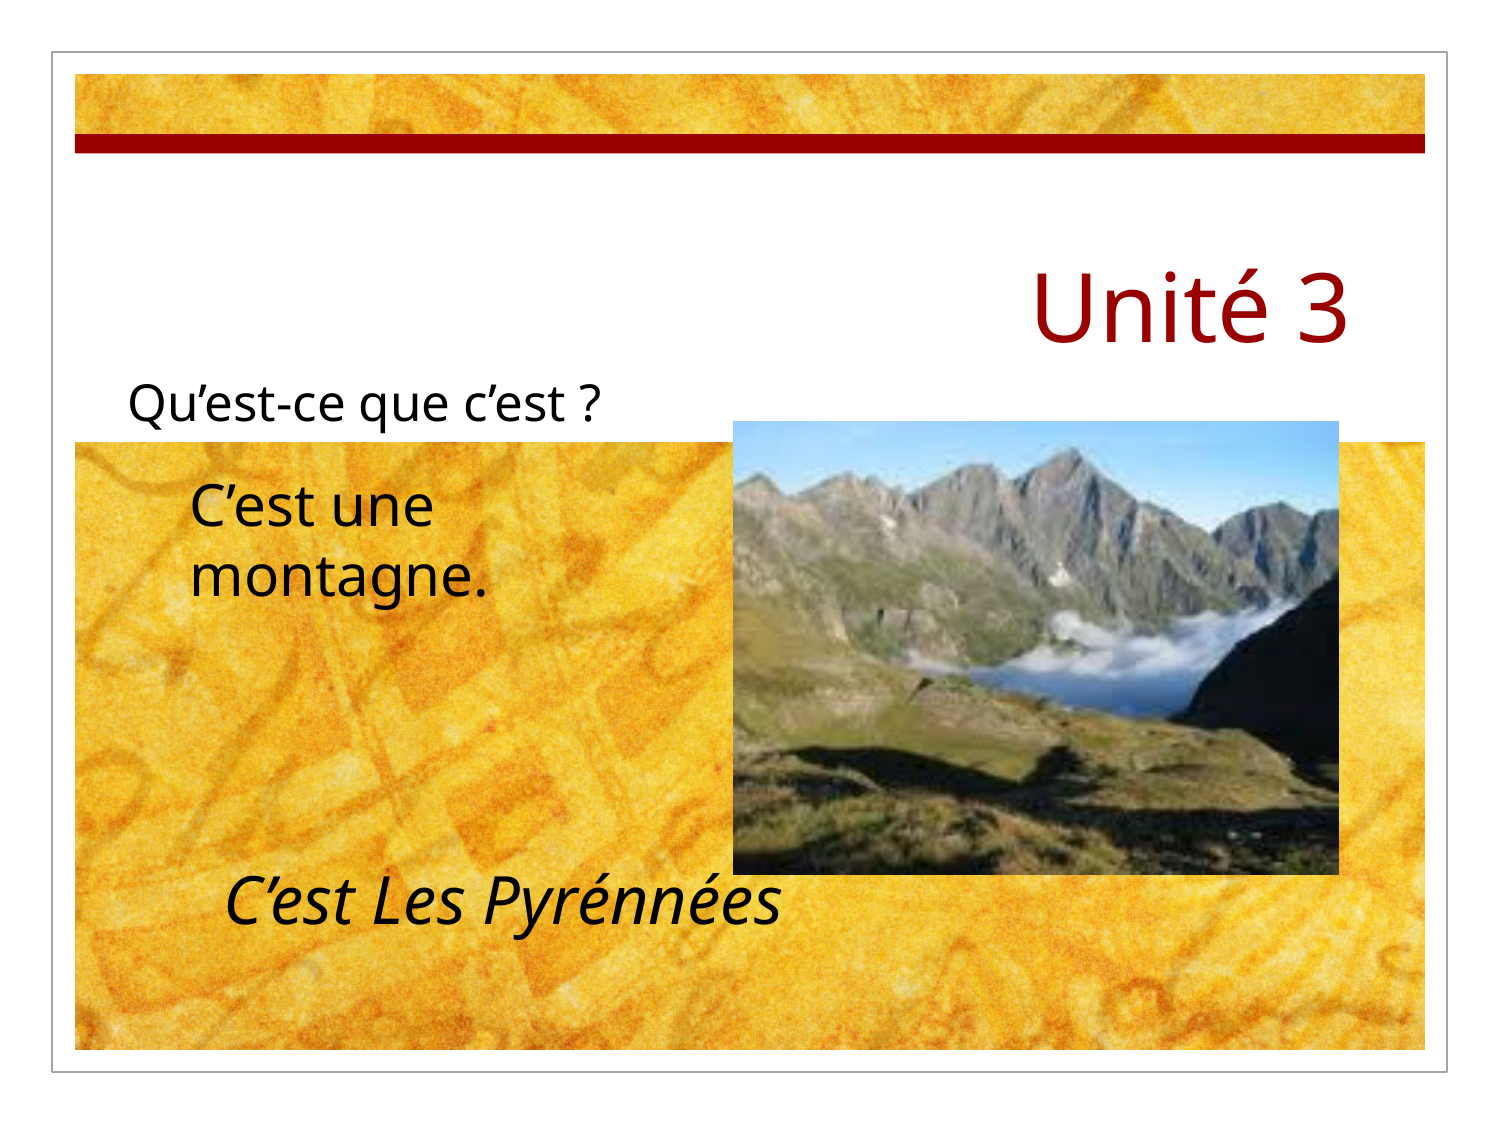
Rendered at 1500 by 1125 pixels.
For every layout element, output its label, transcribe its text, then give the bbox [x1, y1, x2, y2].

text_box C’est une montagne. [175, 460, 552, 686]
picture [75, 74, 1425, 134]
title Unité 3 [112, 158, 1392, 362]
picture [75, 420, 1425, 1050]
subtitle Qu’est-ce que c’est ? [112, 362, 1392, 439]
text_box C’est Les Pyrénnées [209, 850, 799, 946]
